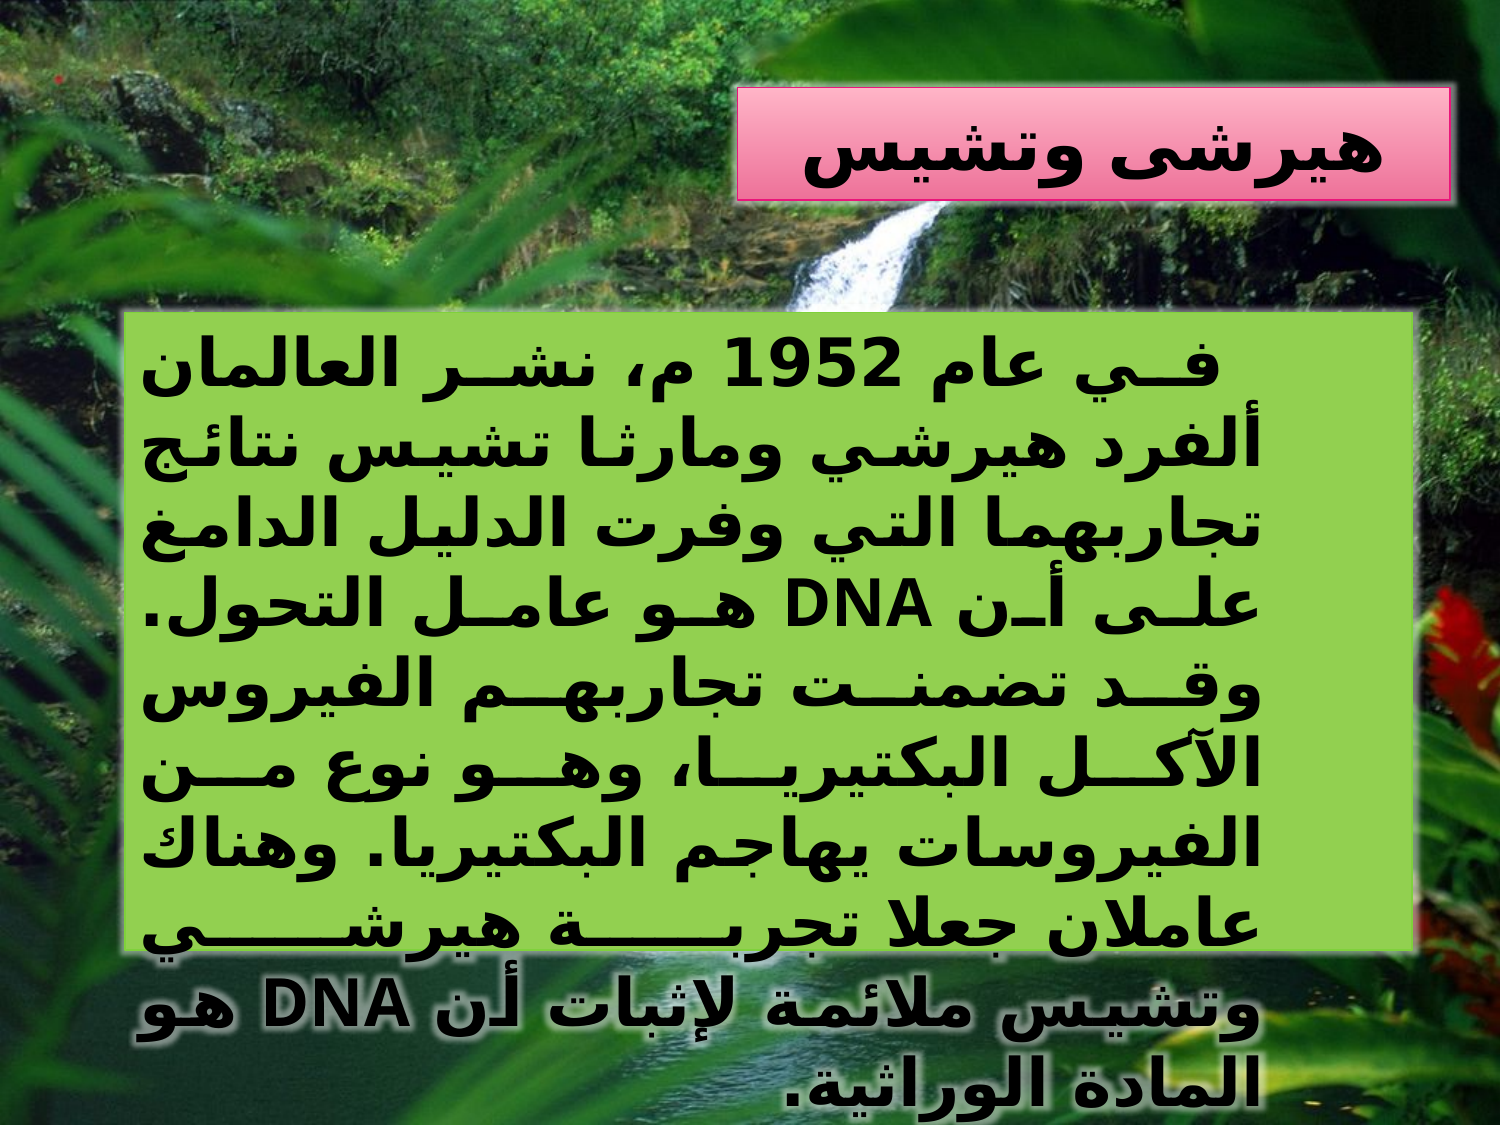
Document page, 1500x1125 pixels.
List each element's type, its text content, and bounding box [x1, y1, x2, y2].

picture [0, 0, 1500, 1125]
text_box في عام 1952 م، نشر العالمان ألفرد هيرشي ومارثا تشيس نتائج تجاربهما التي وفرت الدليل الدامغ على أن DNA هو عامل التحول. وقد تضمنت تجاربهم الفيروس الآكل البكتيريا، وهو نوع من الفيروسات يهاجم البكتيريا. وهناك عاملان جعلا تجربة هيرشي وتشيس ملائمة لإثبات أن DNA هو المادة الوراثية. [124, 312, 1413, 951]
text_box هيرشى وتشيس [737, 87, 1451, 201]
